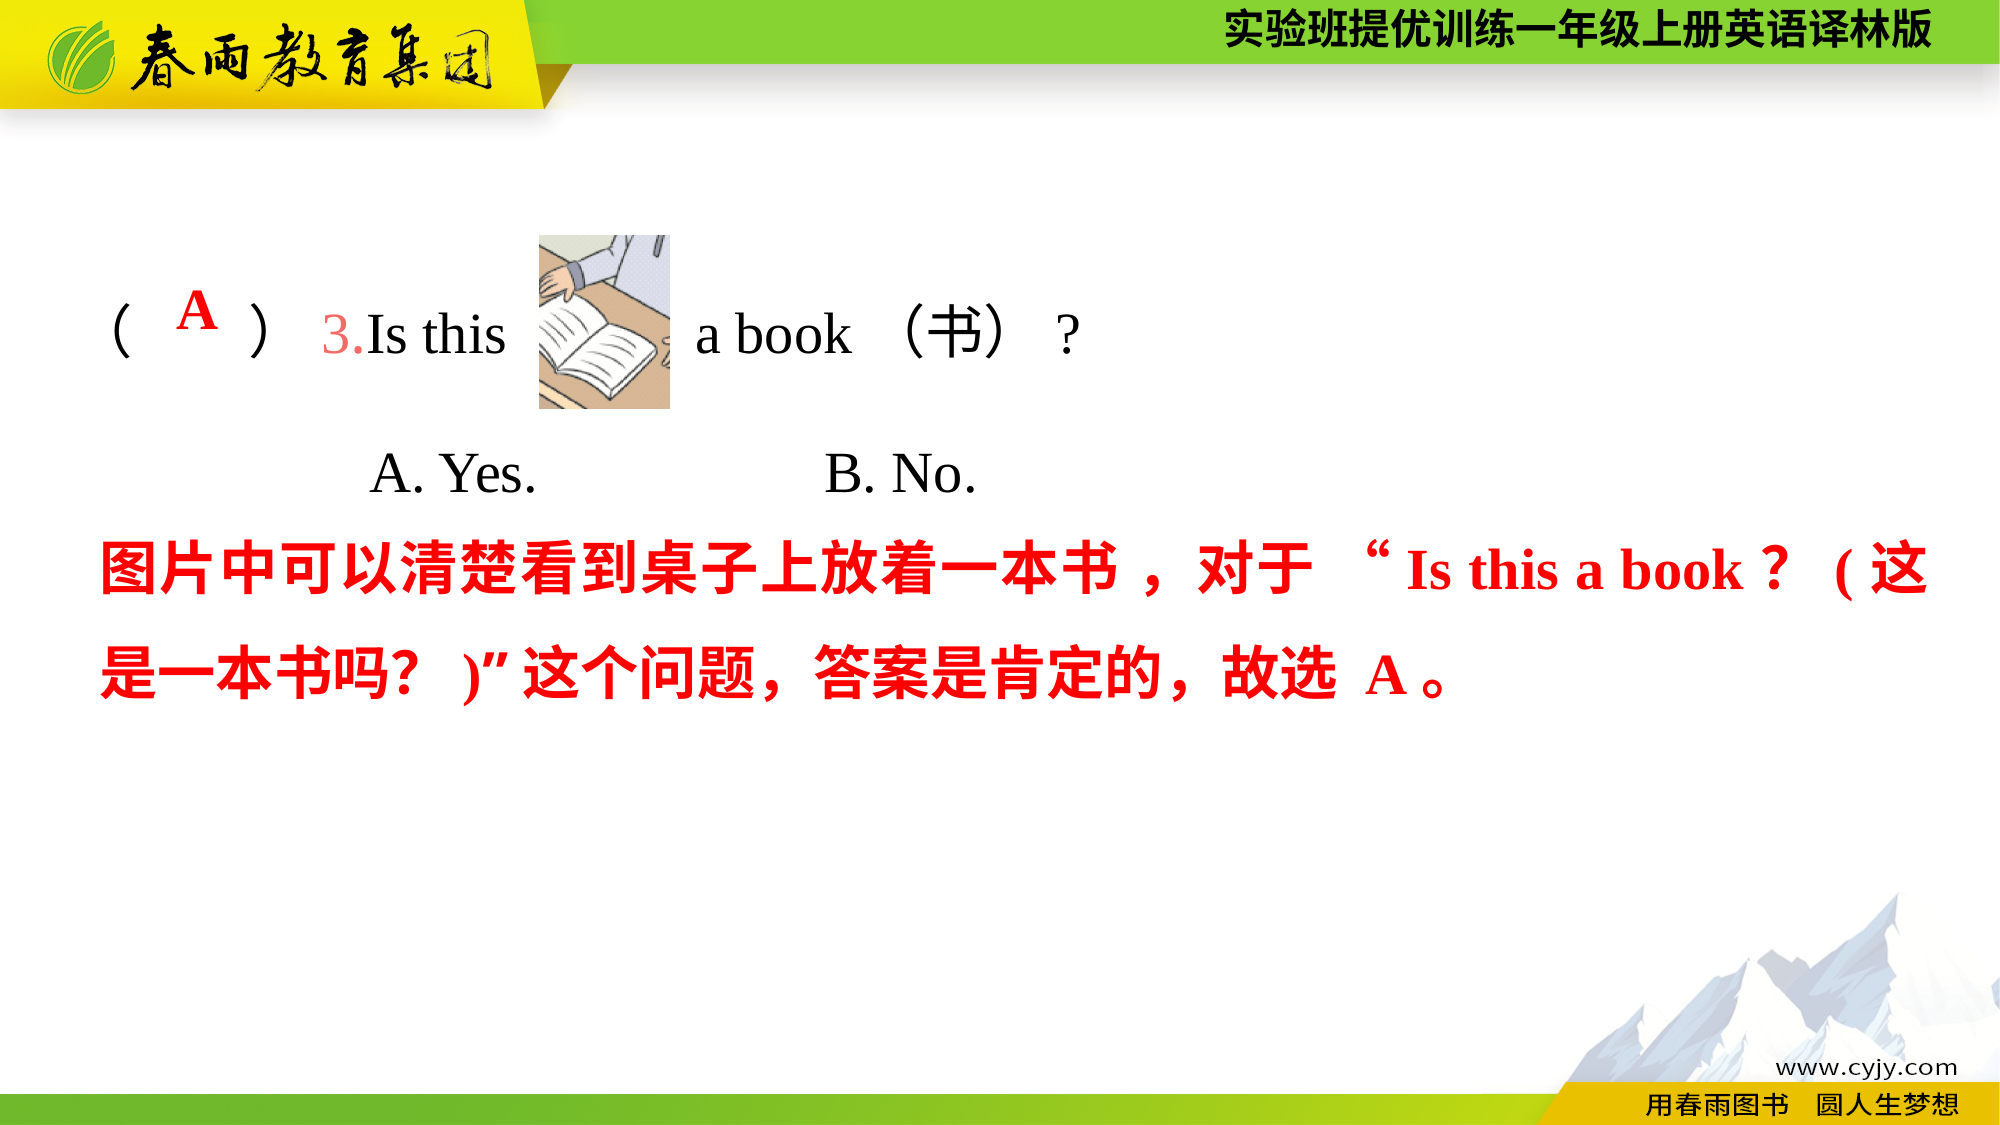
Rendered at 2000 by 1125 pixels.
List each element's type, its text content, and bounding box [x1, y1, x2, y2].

text_box 图片中可以清楚看到桌子上放着一本书 ，对于 “Is this a book？(这是一本书吗？)”这个问题，答案是肯定的，故选 A。 [84, 488, 1944, 714]
text_box A [161, 264, 234, 349]
picture [0, 0, 2000, 1125]
list （ ）3.Is this a book（书）? A. Yes. B. No. [59, 217, 1944, 516]
